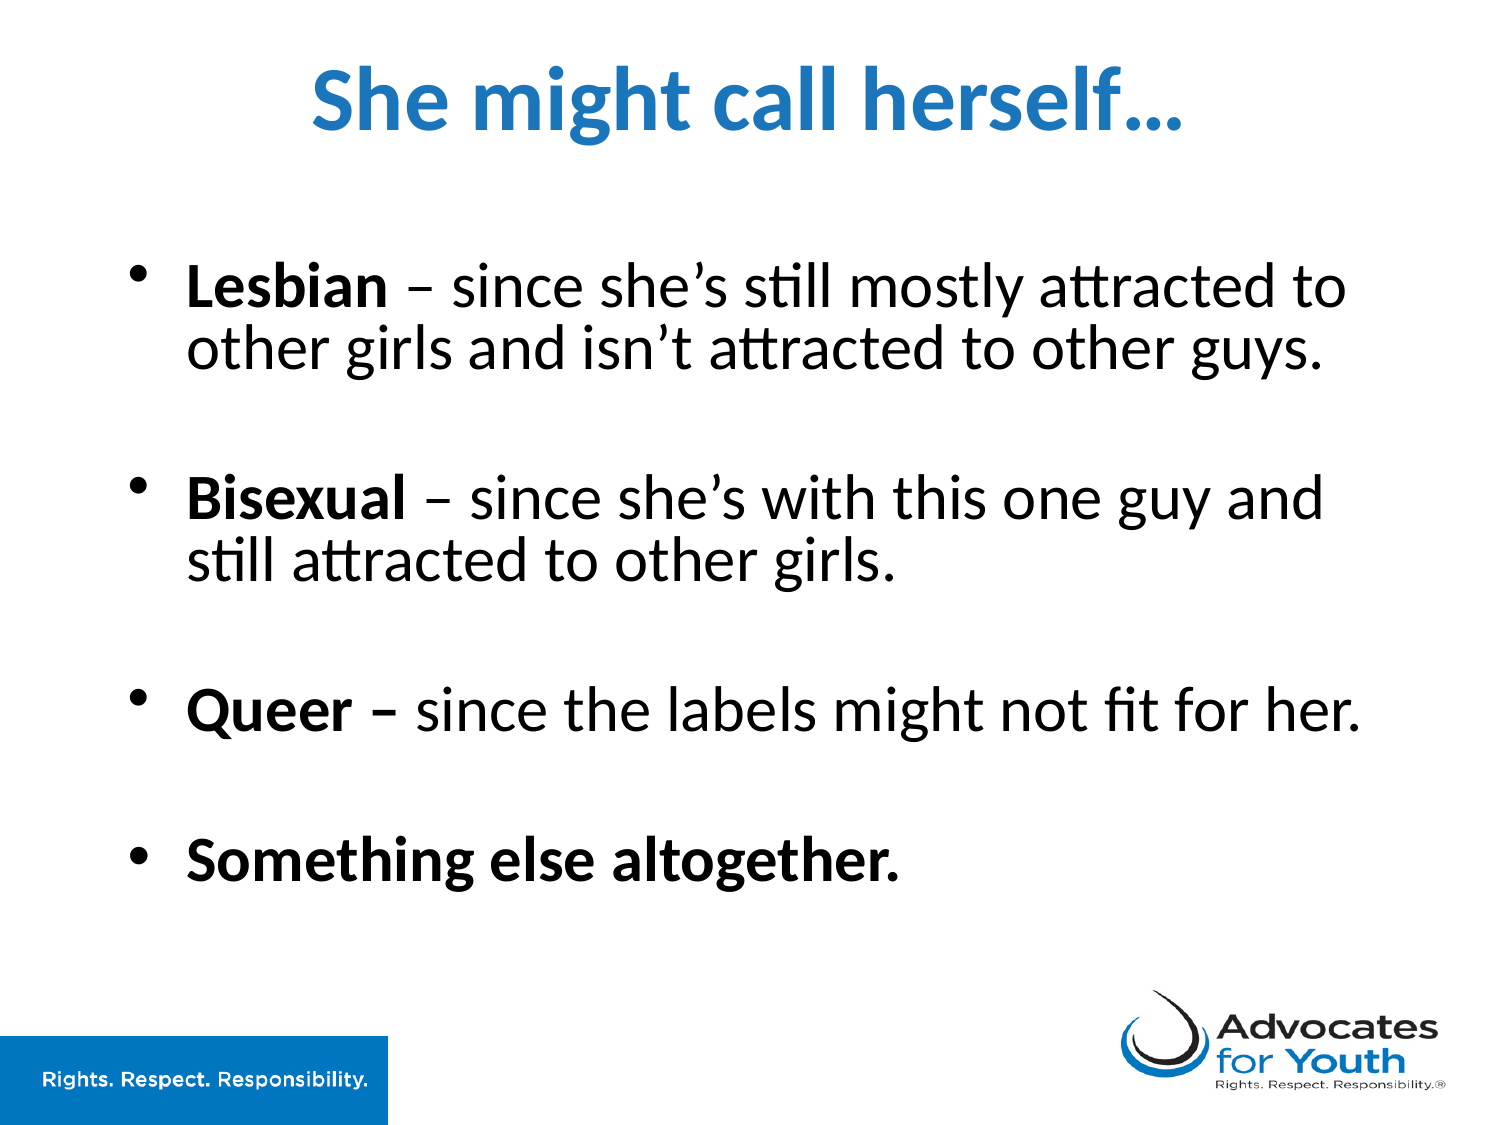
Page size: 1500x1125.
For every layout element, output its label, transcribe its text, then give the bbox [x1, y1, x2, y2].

picture [1087, 974, 1488, 1110]
list Lesbian – since she’s still mostly attracted to other girls and isn’t attracted to other guys. Bisexual – since she’s with this one guy and still attracted to other girls. Queer – since the labels might not fit for her. Something else altogether. [112, 249, 1388, 925]
picture [0, 1036, 388, 1125]
title She might call herself… [112, 0, 1388, 188]
